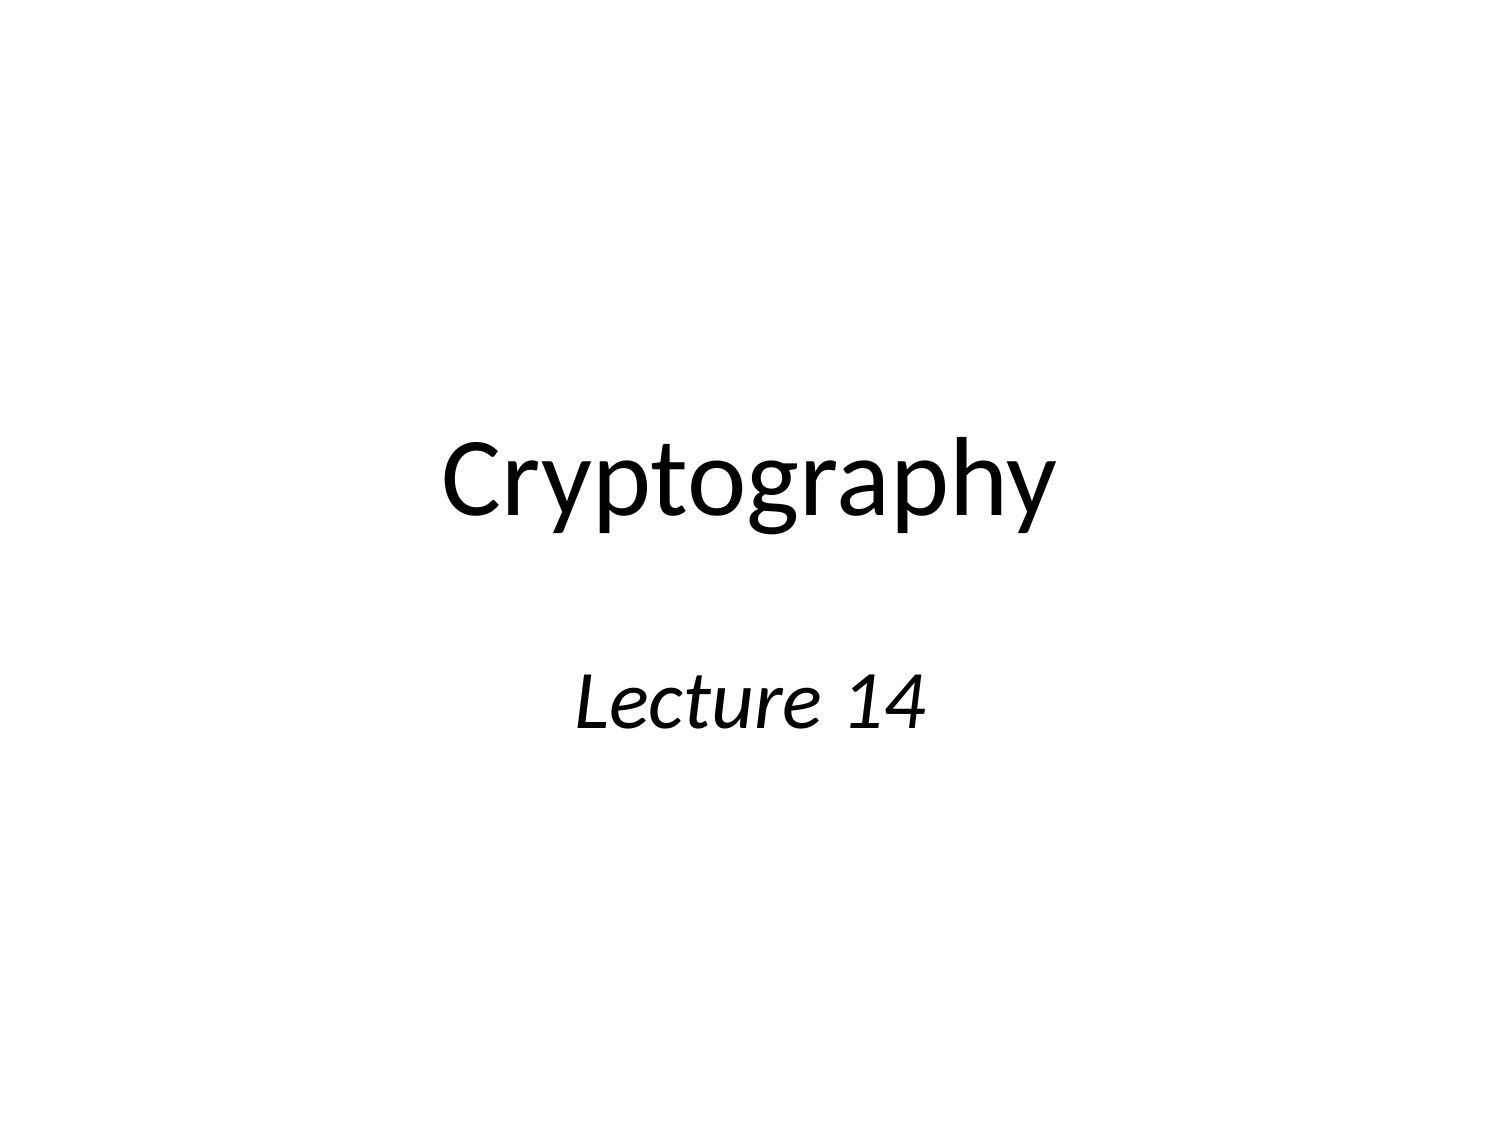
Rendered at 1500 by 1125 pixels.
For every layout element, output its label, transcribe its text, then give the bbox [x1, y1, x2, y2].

subtitle Lecture 14 [225, 637, 1275, 925]
title Cryptography [112, 349, 1388, 591]
